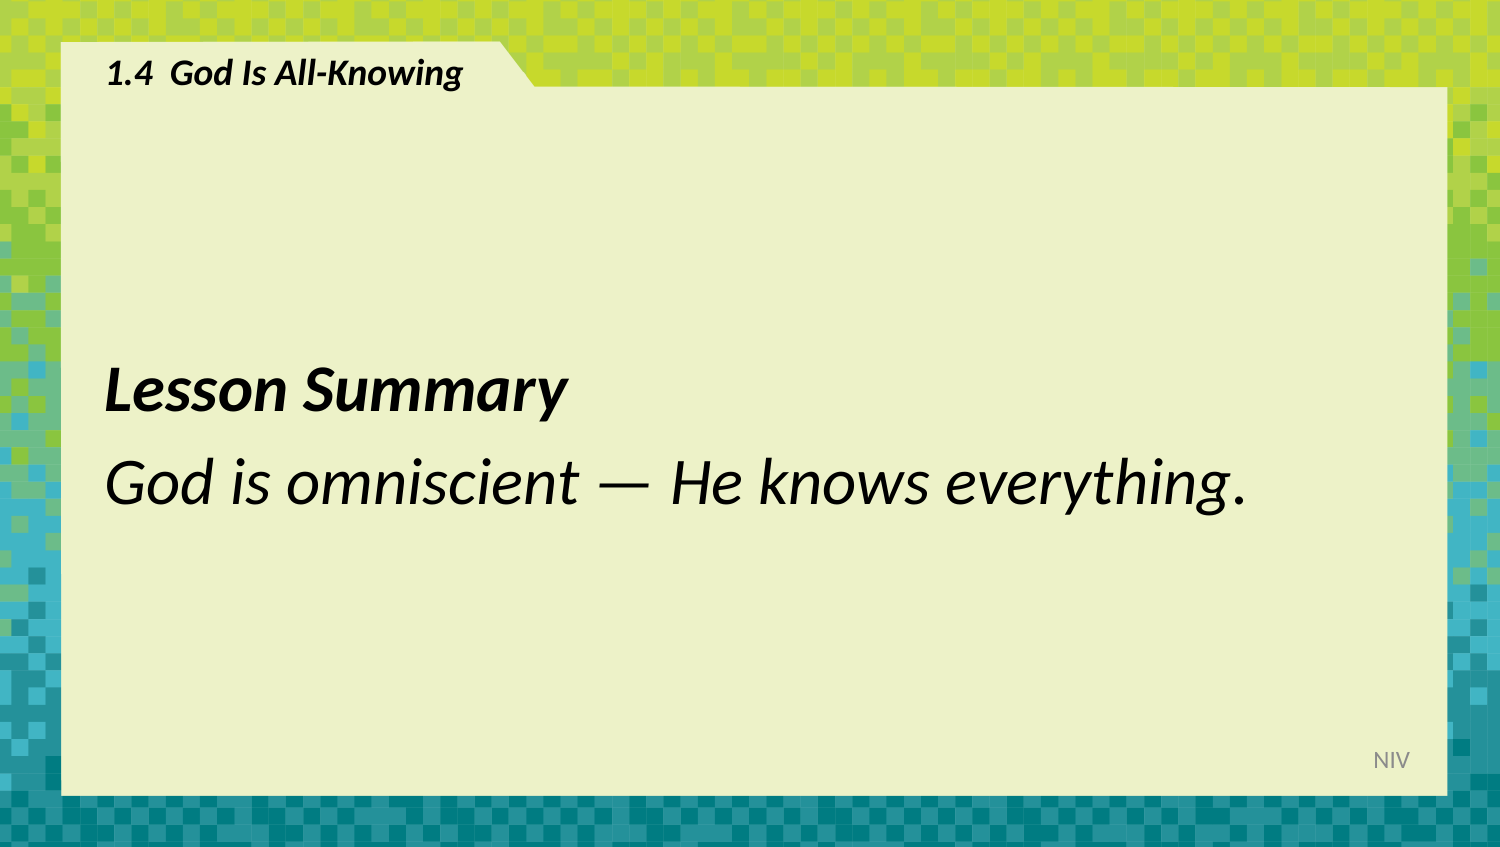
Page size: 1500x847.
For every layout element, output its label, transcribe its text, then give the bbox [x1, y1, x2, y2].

title 1.4 God Is All-Knowing [89, 33, 1420, 108]
picture [0, 0, 1500, 847]
footer NIV [950, 736, 1425, 782]
list Lesson Summary God is omniscient — He knows everything. [89, 141, 1403, 722]
